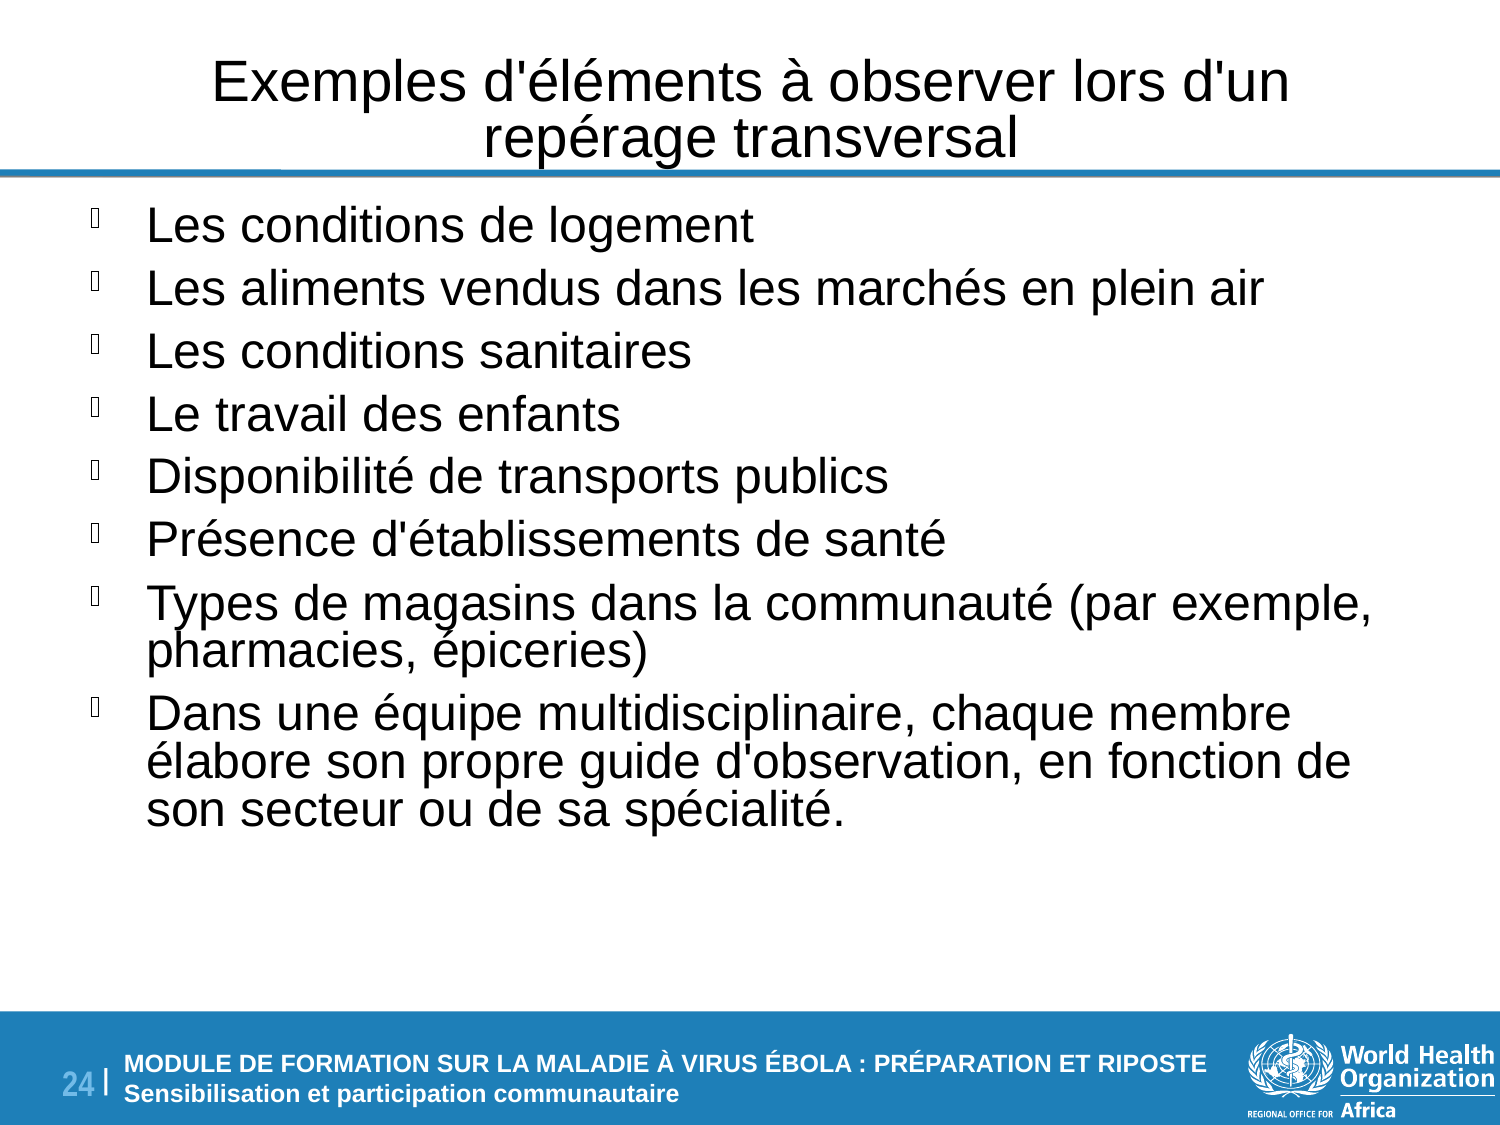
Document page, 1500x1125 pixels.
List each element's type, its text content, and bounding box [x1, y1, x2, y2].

list Les conditions de logement Les aliments vendus dans les marchés en plein air Les conditions sanitaires Le travail des enfants Disponibilité de transports publics Présence d'établissements de santé Types de magasins dans la communauté (par exemple, pharmacies, épiceries) Dans une équipe multidisciplinaire, chaque membre élabore son propre guide d'observation, en fonction de son secteur ou de sa spécialité. [75, 196, 1425, 1005]
title Exemples d'éléments à observer lors d'un repérage transversal [76, 90, 1427, 206]
